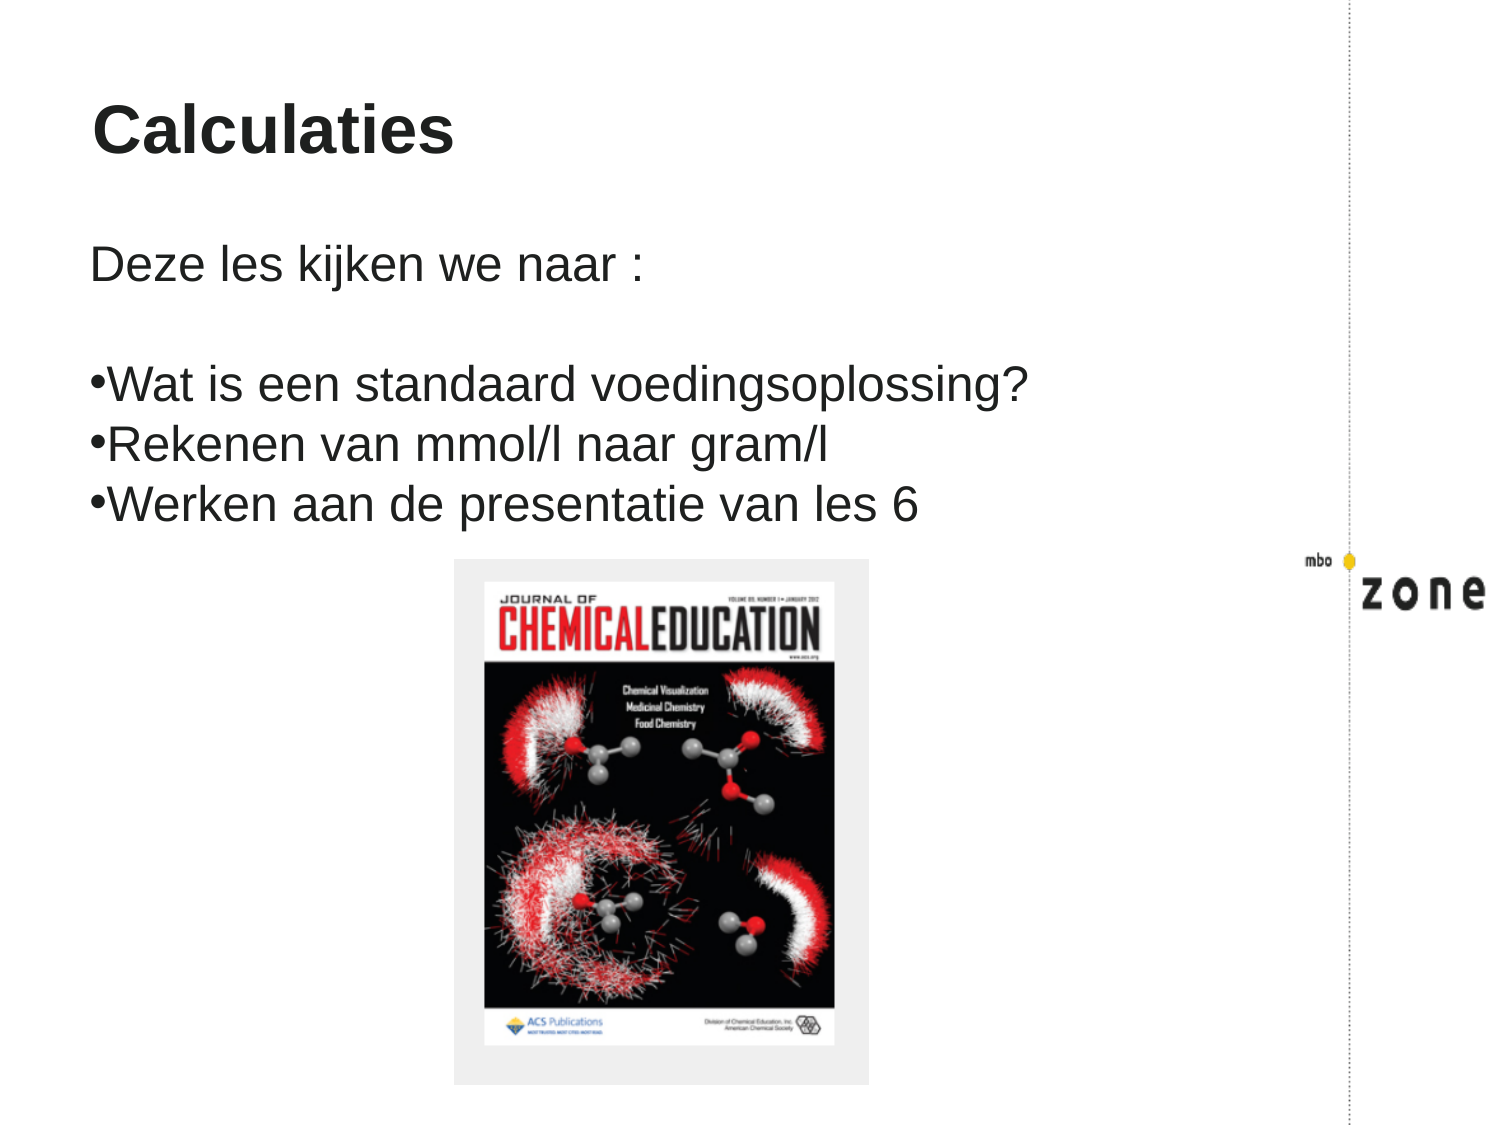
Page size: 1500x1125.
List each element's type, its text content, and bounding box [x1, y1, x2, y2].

list Deze les kijken we naar : Wat is een standaard voedingsoplossing? Rekenen van mmol/l naar gram/l Werken aan de presentatie van les 6 [89, 231, 1178, 946]
picture [454, 559, 869, 1085]
picture [1197, 0, 1500, 1125]
title Calculaties [93, 94, 1205, 272]
